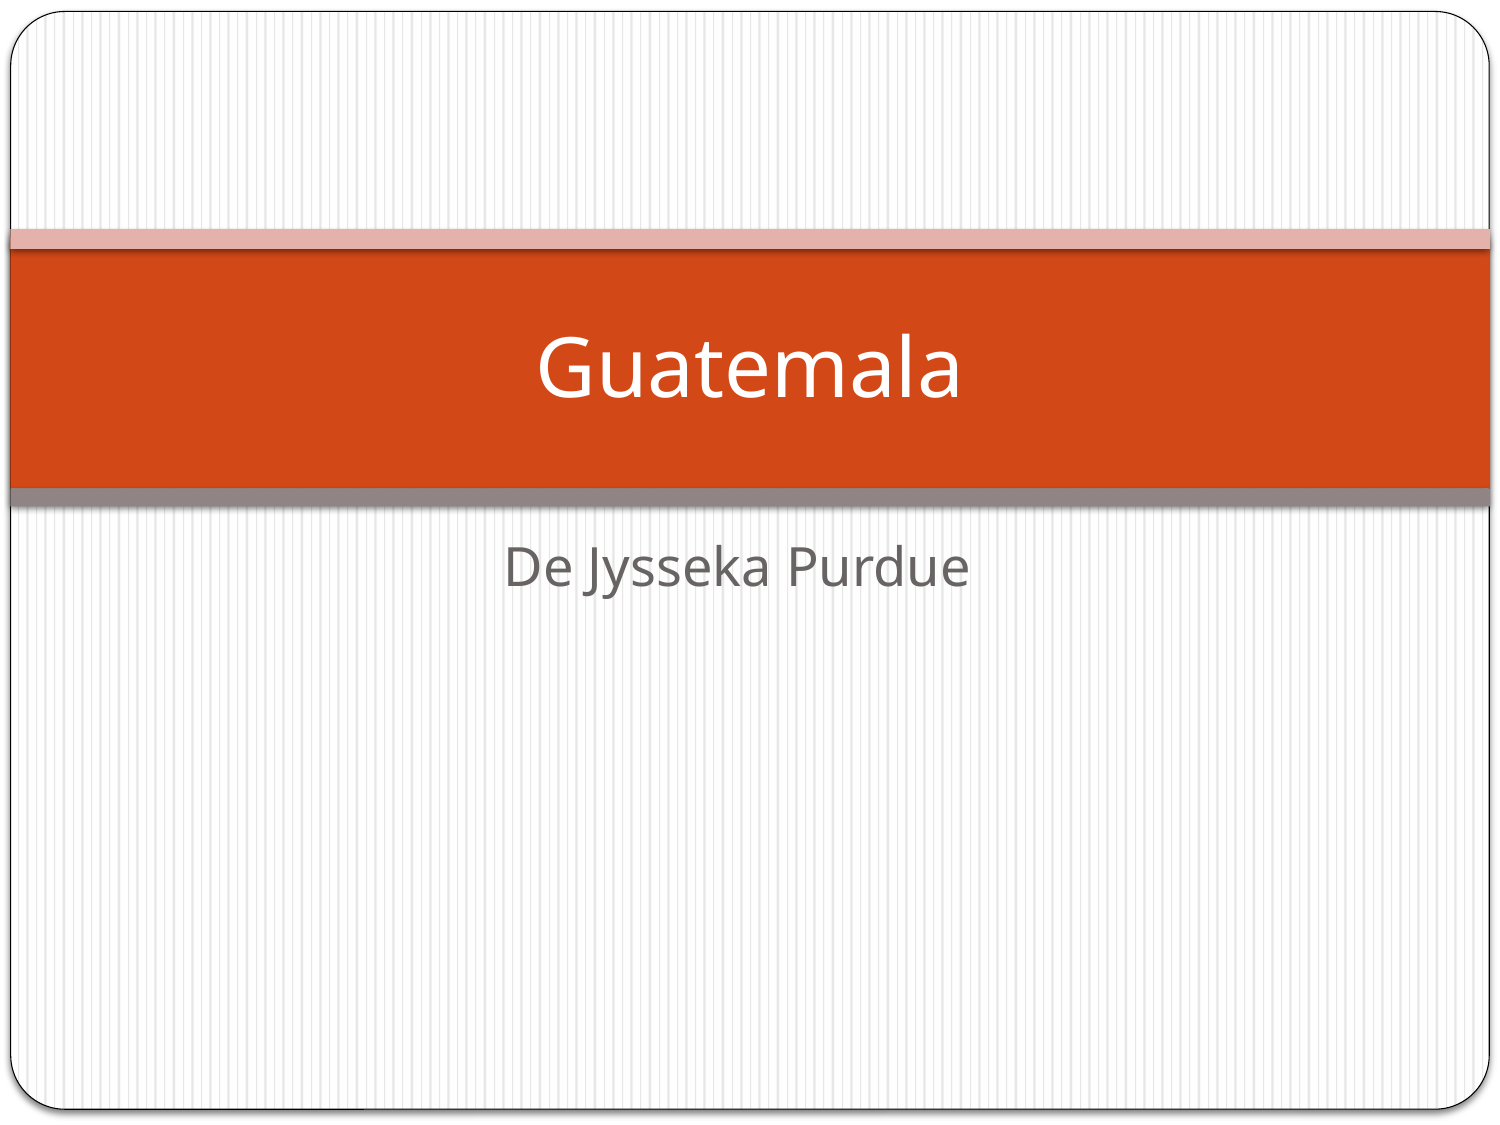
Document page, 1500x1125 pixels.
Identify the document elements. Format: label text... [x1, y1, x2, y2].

subtitle De Jysseka Purdue [212, 525, 1263, 788]
title Guatemala [75, 247, 1425, 489]
